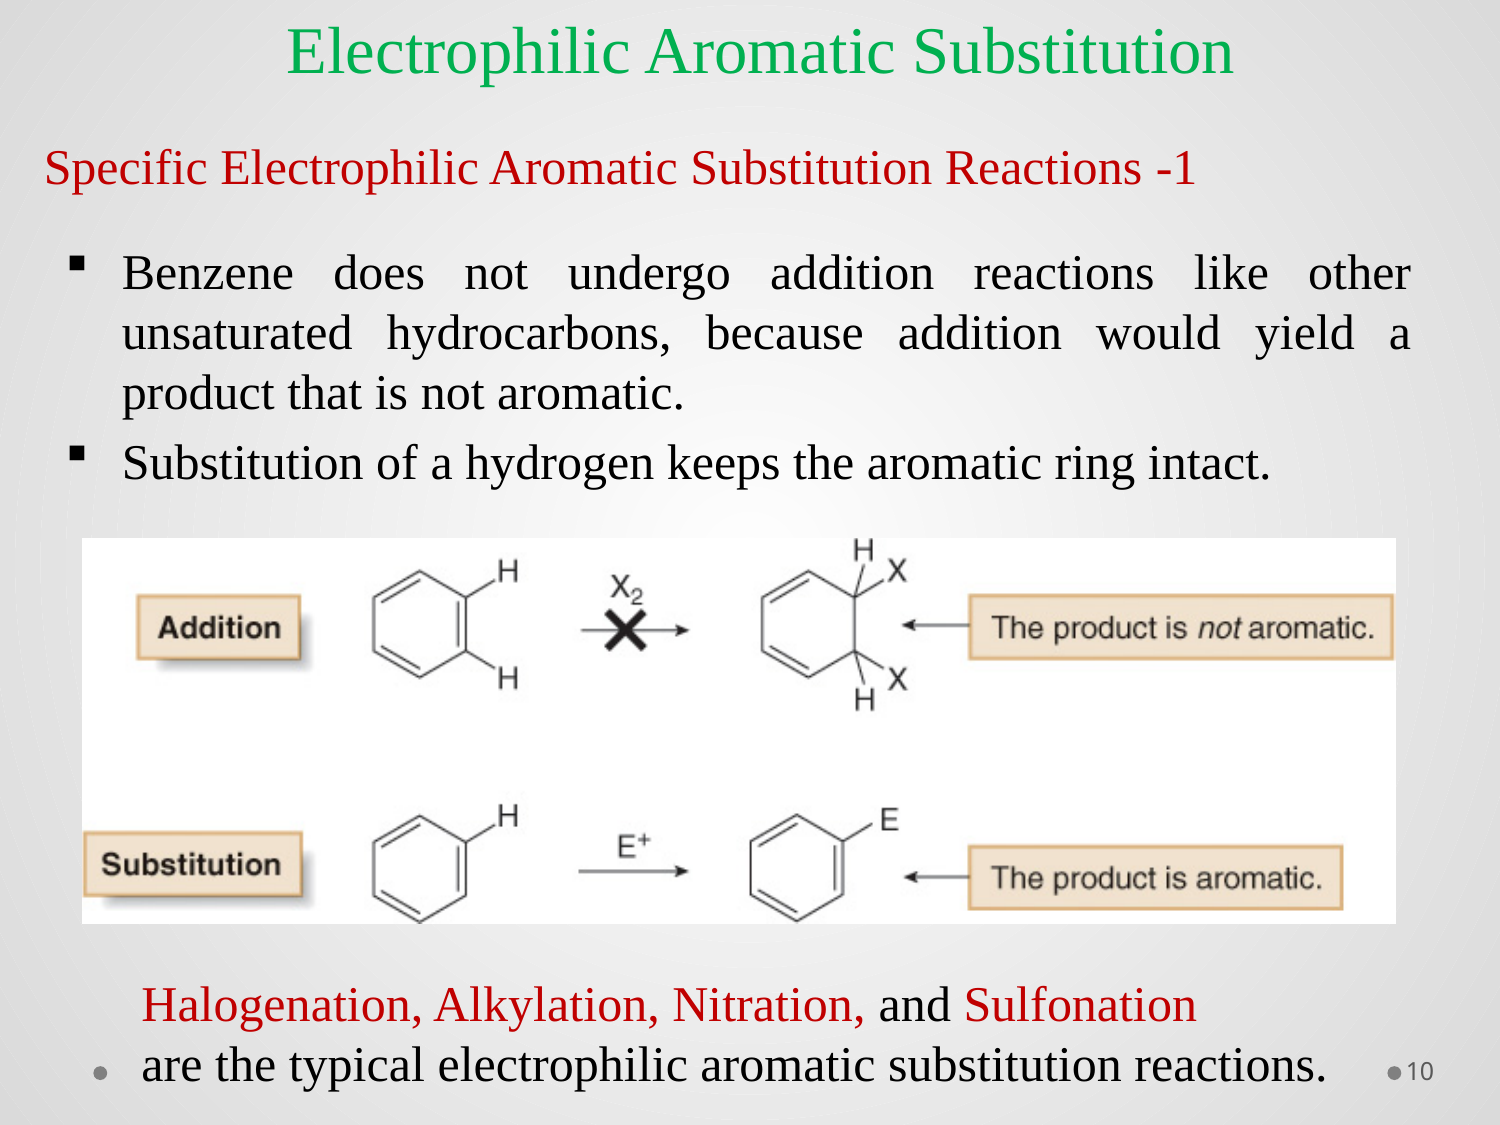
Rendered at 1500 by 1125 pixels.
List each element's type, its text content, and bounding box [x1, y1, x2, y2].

slide_number 10 [1401, 1042, 1494, 1103]
text_box Benzene does not undergo addition reactions like other unsaturated hydrocarbons, because addition would yield a product that is not aromatic. Substitution of a hydrogen keeps the aromatic ring intact. [50, 231, 1427, 497]
picture [82, 538, 1396, 924]
text_box Electrophilic Aromatic Substitution [265, 0, 1252, 95]
text_box 1- Specific Electrophilic Aromatic Substitution Reactions [28, 127, 1213, 202]
text_box Halogenation, Alkylation, Nitration, and Sulfonation are the typical electrophilic aromatic substitution reactions. [126, 964, 1356, 1099]
